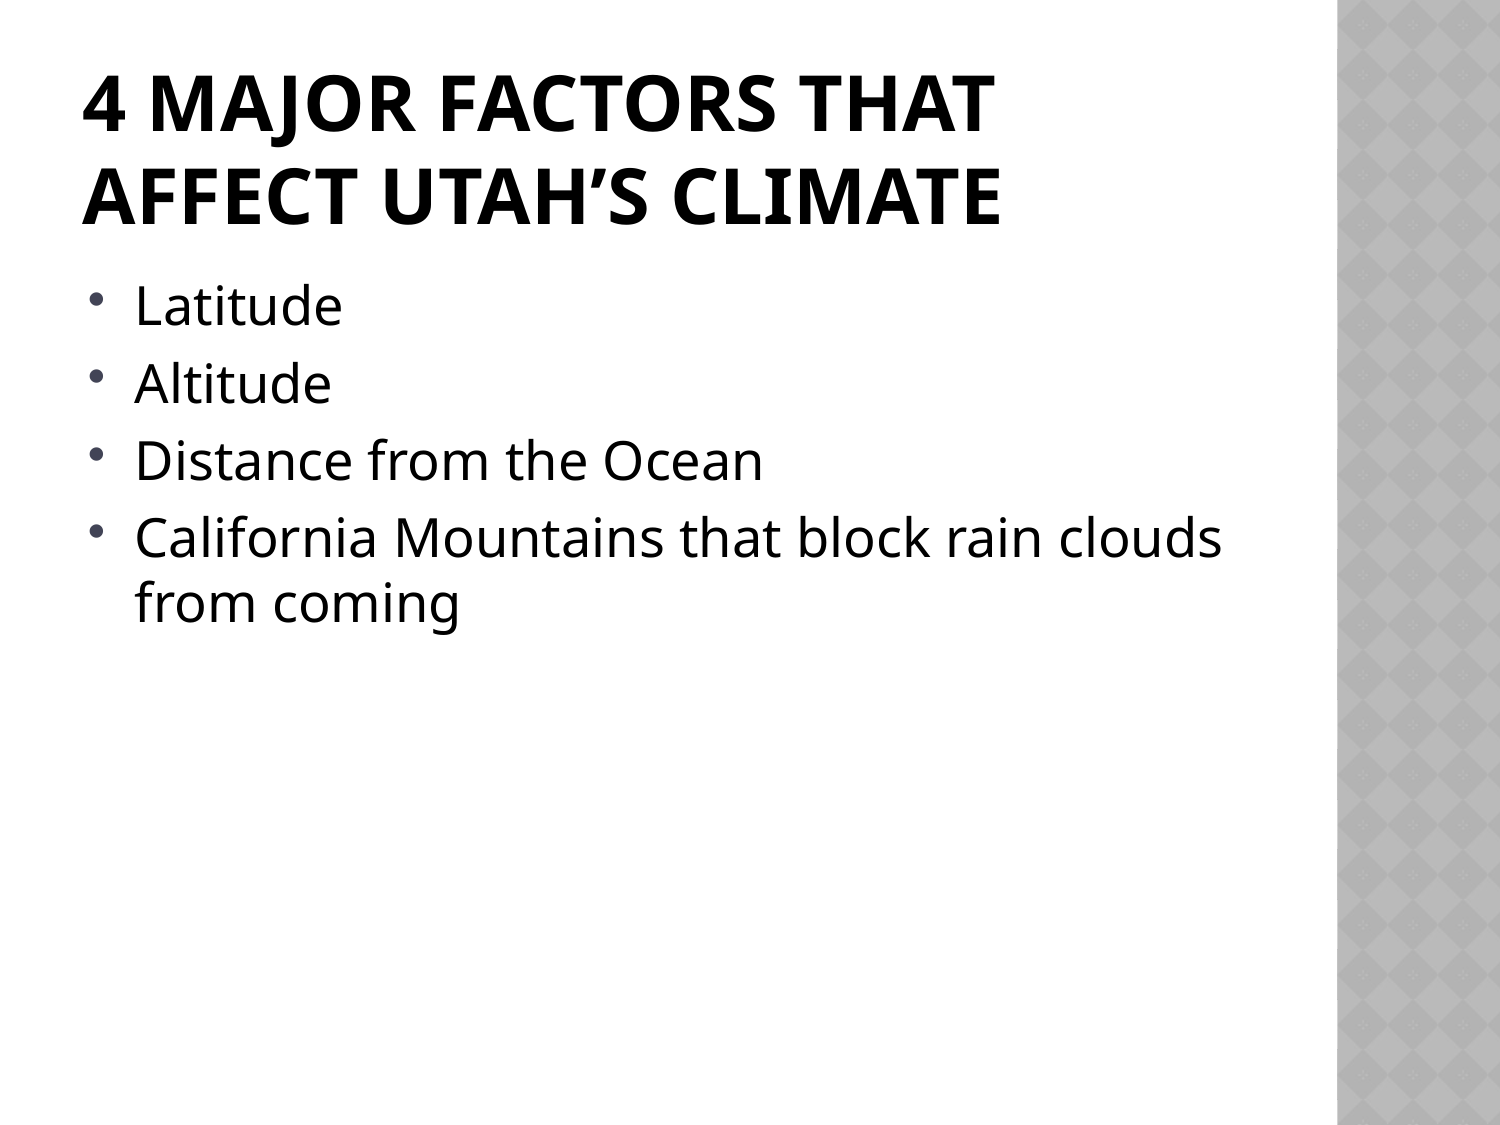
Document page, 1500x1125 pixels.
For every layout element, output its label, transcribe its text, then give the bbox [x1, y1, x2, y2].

list Latitude Altitude Distance from the Ocean California Mountains that block rain clouds from coming [75, 264, 1263, 1059]
title 4 Major Factors That Affect Utah’s Climate [75, 52, 1263, 240]
